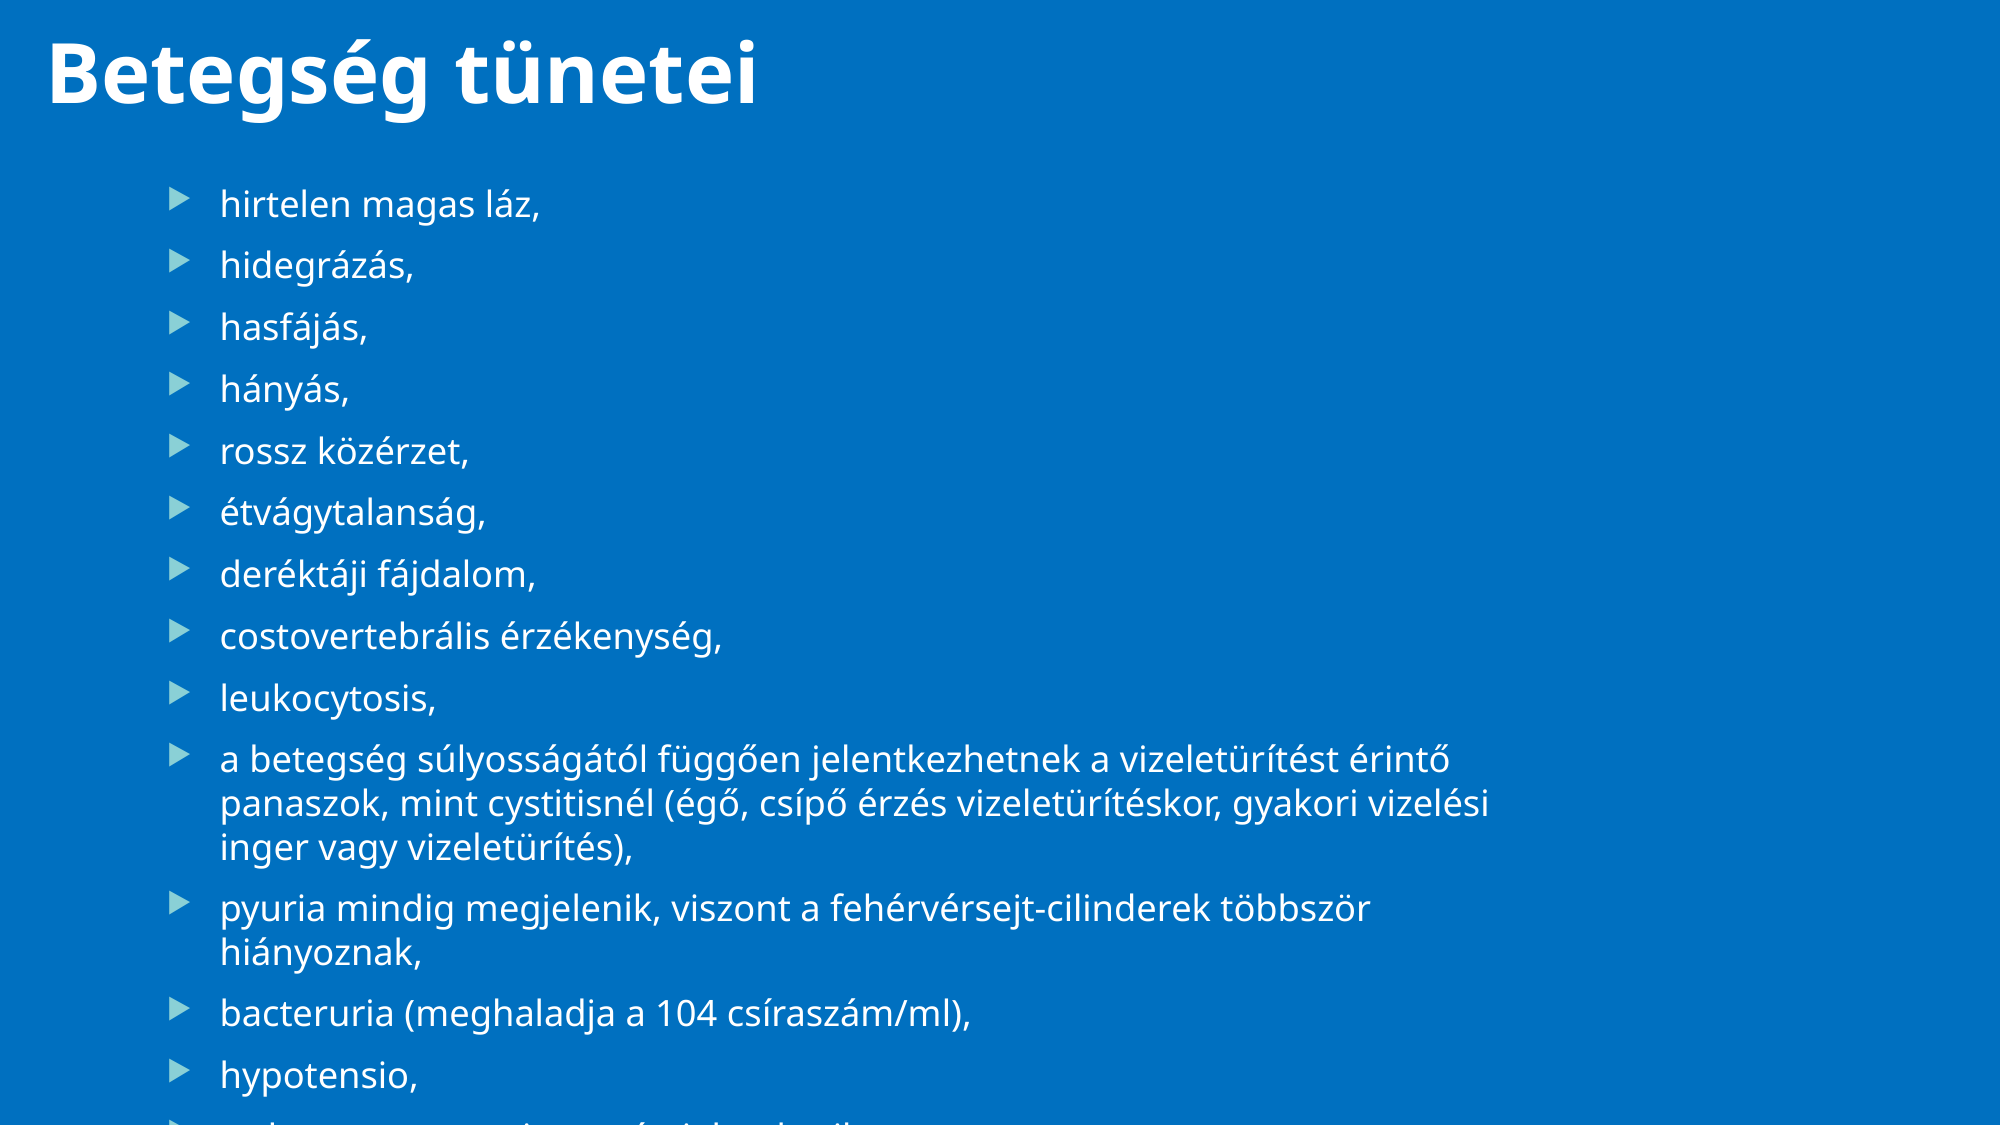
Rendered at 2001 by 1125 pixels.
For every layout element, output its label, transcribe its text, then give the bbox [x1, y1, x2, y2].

title Betegség tünetei [30, 12, 1381, 174]
list hirtelen magas láz, hidegrázás, hasfájás, hányás, rossz közérzet, étvágytalanság, deréktáji fájdalom, costovertebrális érzékenység, leukocytosis, a betegség súlyosságától függően jelentkezhetnek a vizeletürítést érintő panaszok, mint cystitisnél (égő, csípő érzés vizeletürítéskor, gyakori vizelési inger vagy vizeletürítés), pyuria mindig megjelenik, viszont a fehérvérsejt-cilinderek többször hiányoznak, bacteruria (meghaladja a 104 csíraszám/ml), hypotensio, tudatzavar szepszis esetén jelentkezik [151, 173, 1546, 1125]
